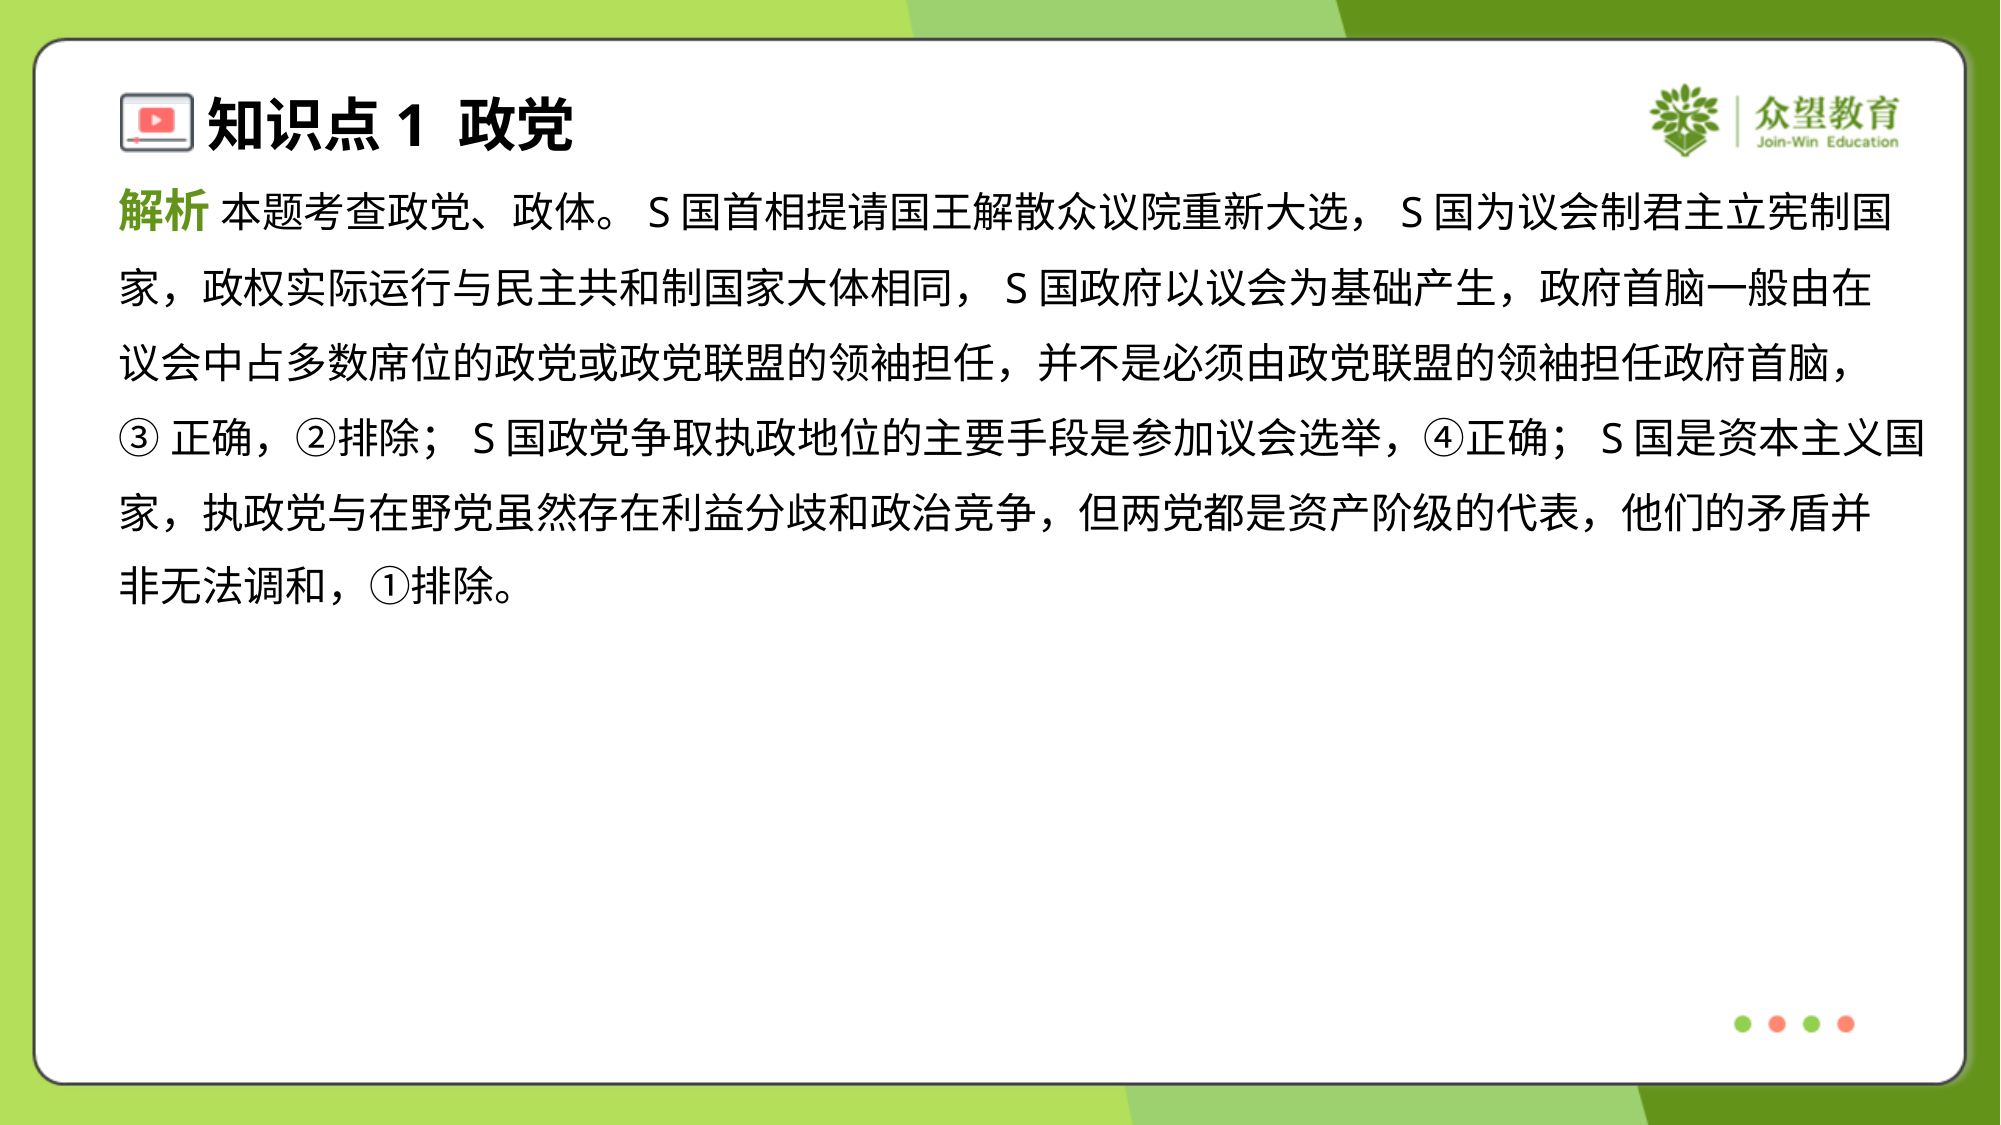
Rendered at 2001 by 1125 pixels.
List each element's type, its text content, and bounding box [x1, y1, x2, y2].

picture [0, 0, 2000, 1125]
text_box 解析 本题考查政党、政体。S国首相提请国王解散众议院重新大选，S国为议会制君主立宪制国 家，政权实际运行与民主共和制国家大体相同，S国政府以议会为基础产生，政府首脑一般由在 议会中占多数席位的政党或政党联盟的领袖担任，并不是必须由政党联盟的领袖担任政府首脑， ③正确，②排除；S国政党争取执政地位的主要手段是参加议会选举，④正确；S国是资本主义国 家，执政党与在野党虽然存在利益分歧和政治竞争，但两党都是资产阶级的代表，他们的矛盾并 非无法调和，①排除。 [118, 159, 1883, 602]
